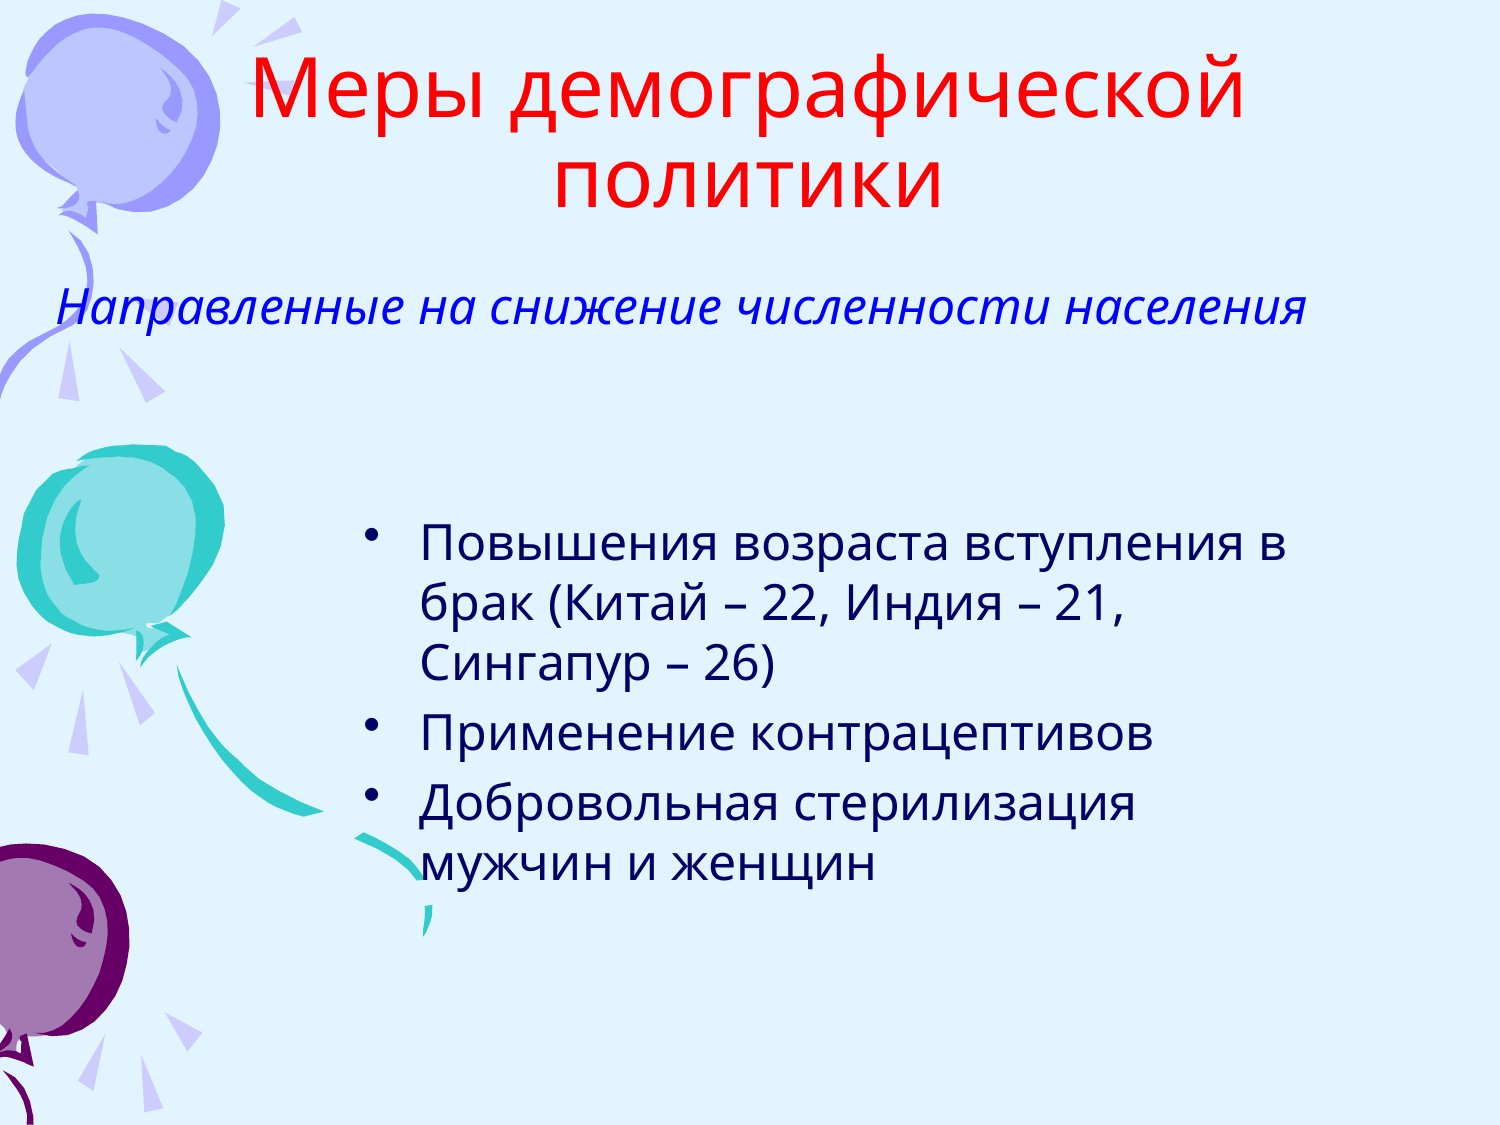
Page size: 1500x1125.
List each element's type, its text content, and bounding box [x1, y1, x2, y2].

list Повышения возраста вступления в брак (Китай – 22, Индия – 21, Сингапур – 26) Применение контрацептивов Добровольная стерилизация мужчин и женщин [348, 503, 1306, 1125]
title Меры демографической политики [72, 16, 1426, 233]
text_box Направленные на снижение численности населения [41, 267, 1441, 342]
